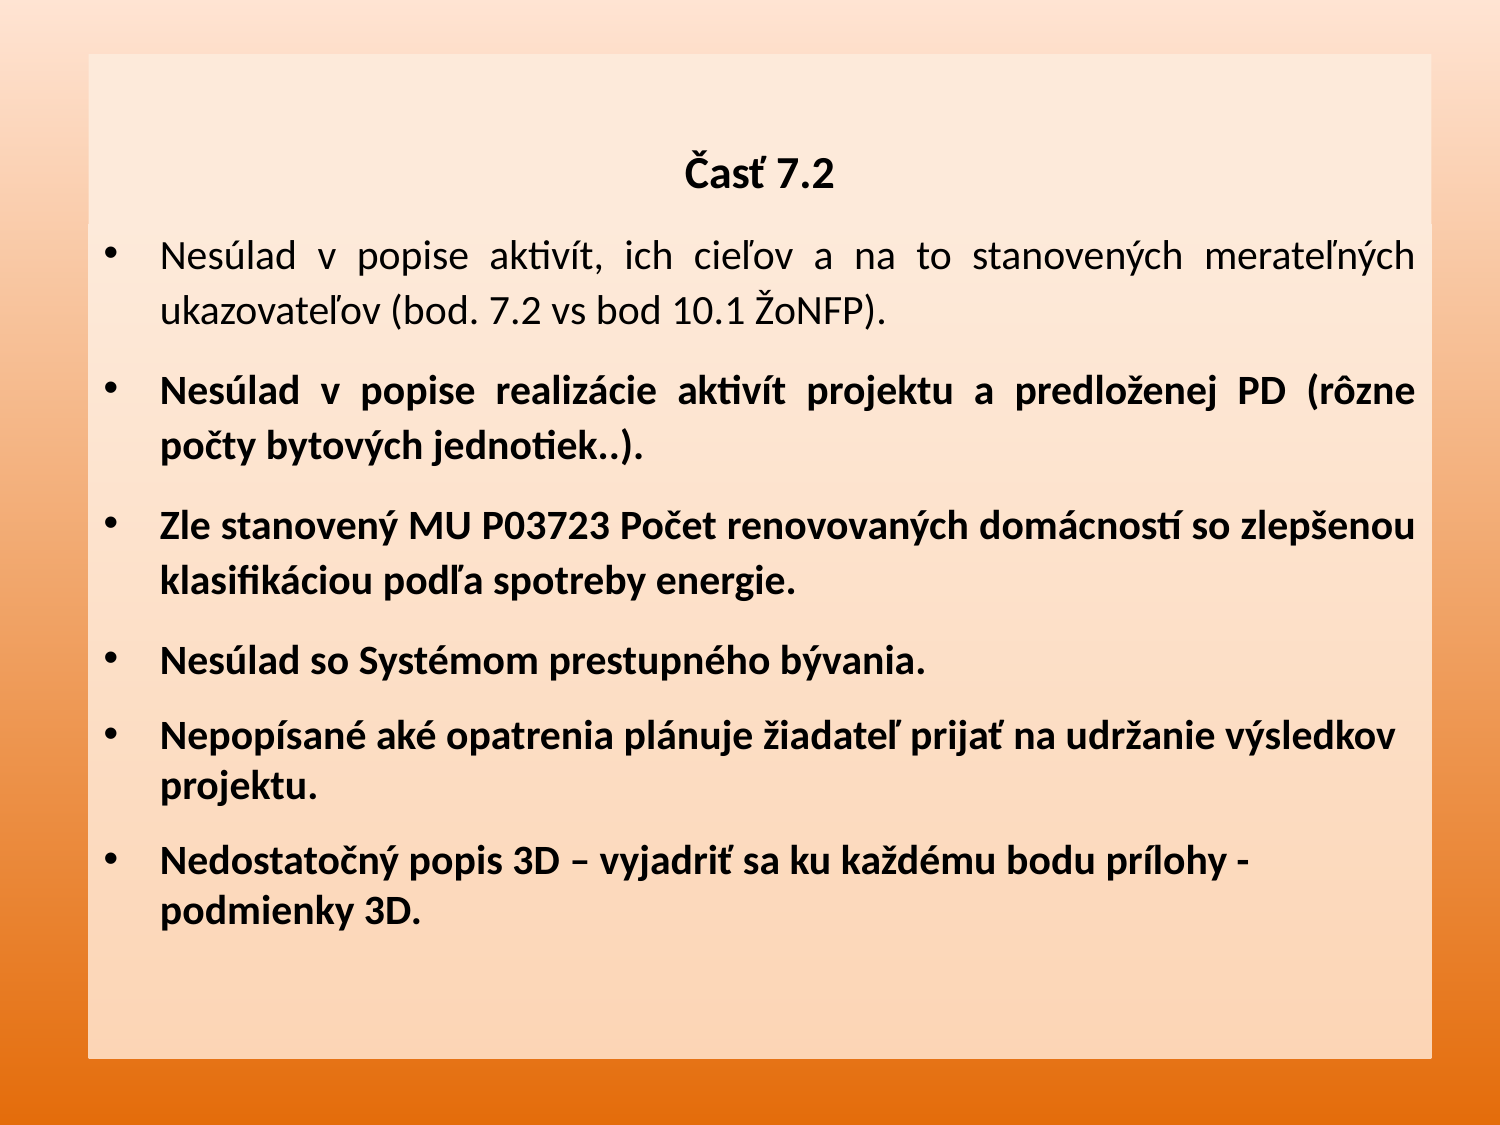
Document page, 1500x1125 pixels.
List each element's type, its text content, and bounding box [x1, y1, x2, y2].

list Časť 7.2 Nesúlad v popise aktivít, ich cieľov a na to stanovených merateľných ukazovateľov (bod. 7.2 vs bod 10.1 ŽoNFP). Nesúlad v popise realizácie aktivít projektu a predloženej PD (rôzne počty bytových jednotiek..). Zle stanovený MU P03723 Počet renovovaných domácností so zlepšenou klasifikáciou podľa spotreby energie. Nesúlad so Systémom prestupného bývania. Nepopísané aké opatrenia plánuje žiadateľ prijať na udržanie výsledkov projektu. Nedostatočný popis 3D – vyjadriť sa ku každému bodu prílohy - podmienky 3D. [88, 54, 1432, 1059]
